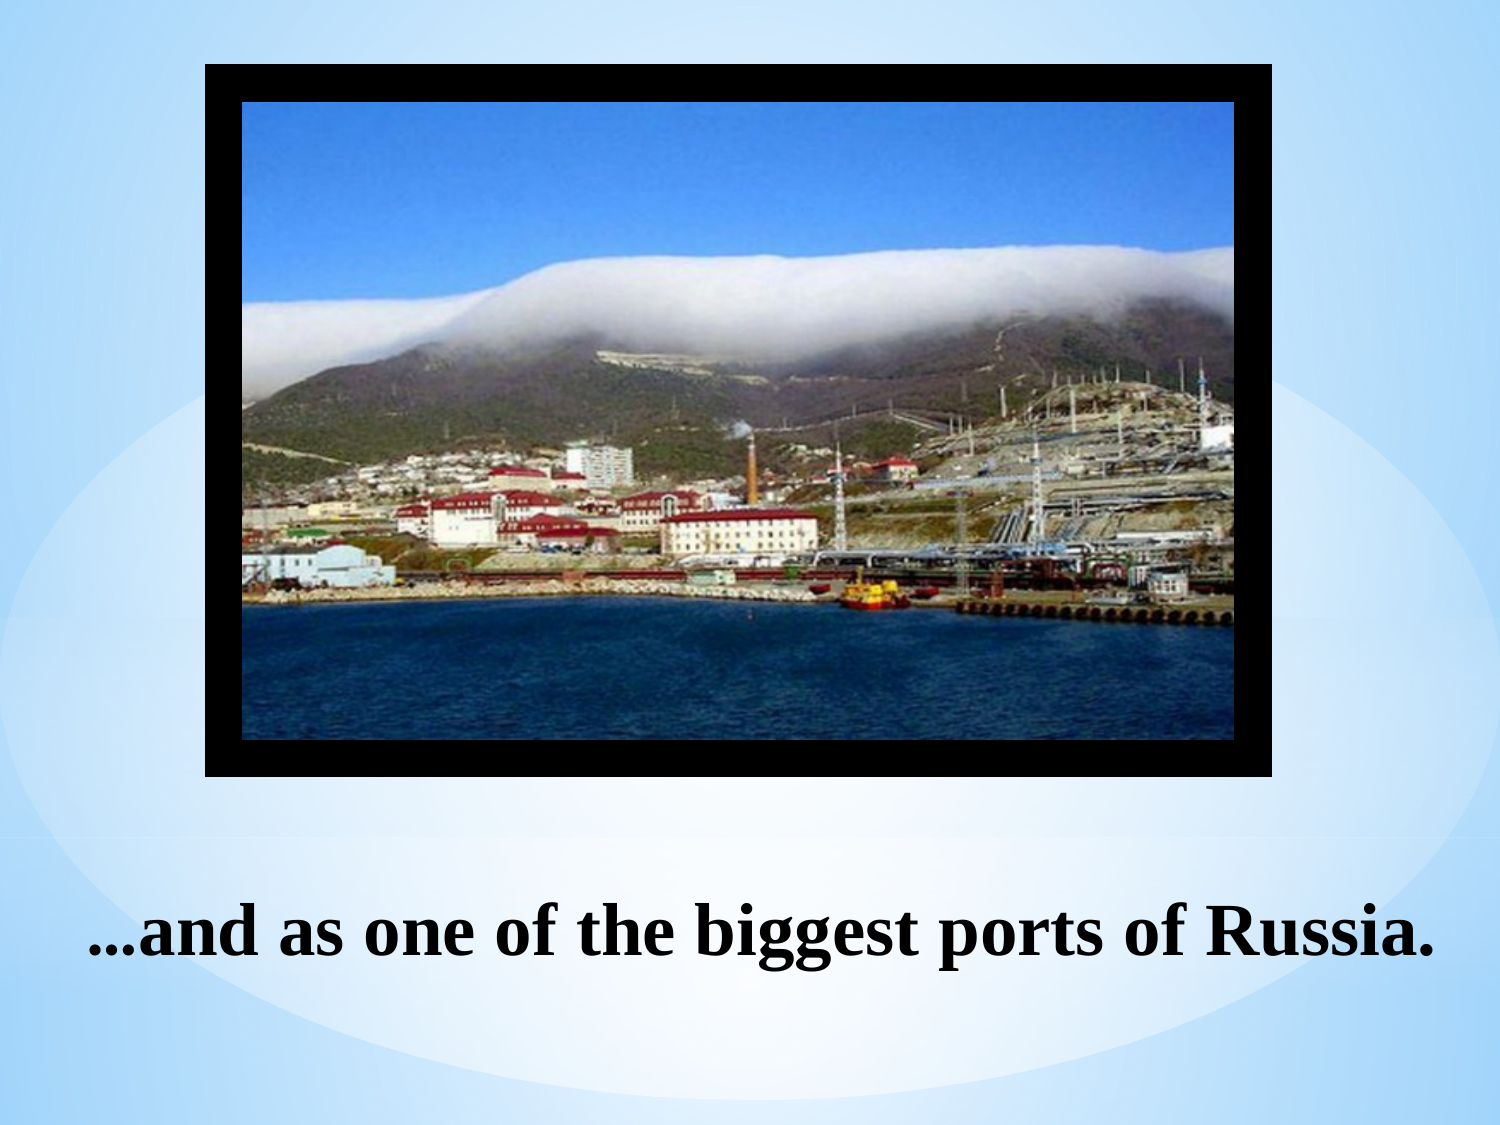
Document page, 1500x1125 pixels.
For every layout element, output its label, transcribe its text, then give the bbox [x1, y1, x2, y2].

text_box …and as one of the biggest ports of Russia. [70, 873, 1500, 979]
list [241, 101, 1235, 740]
